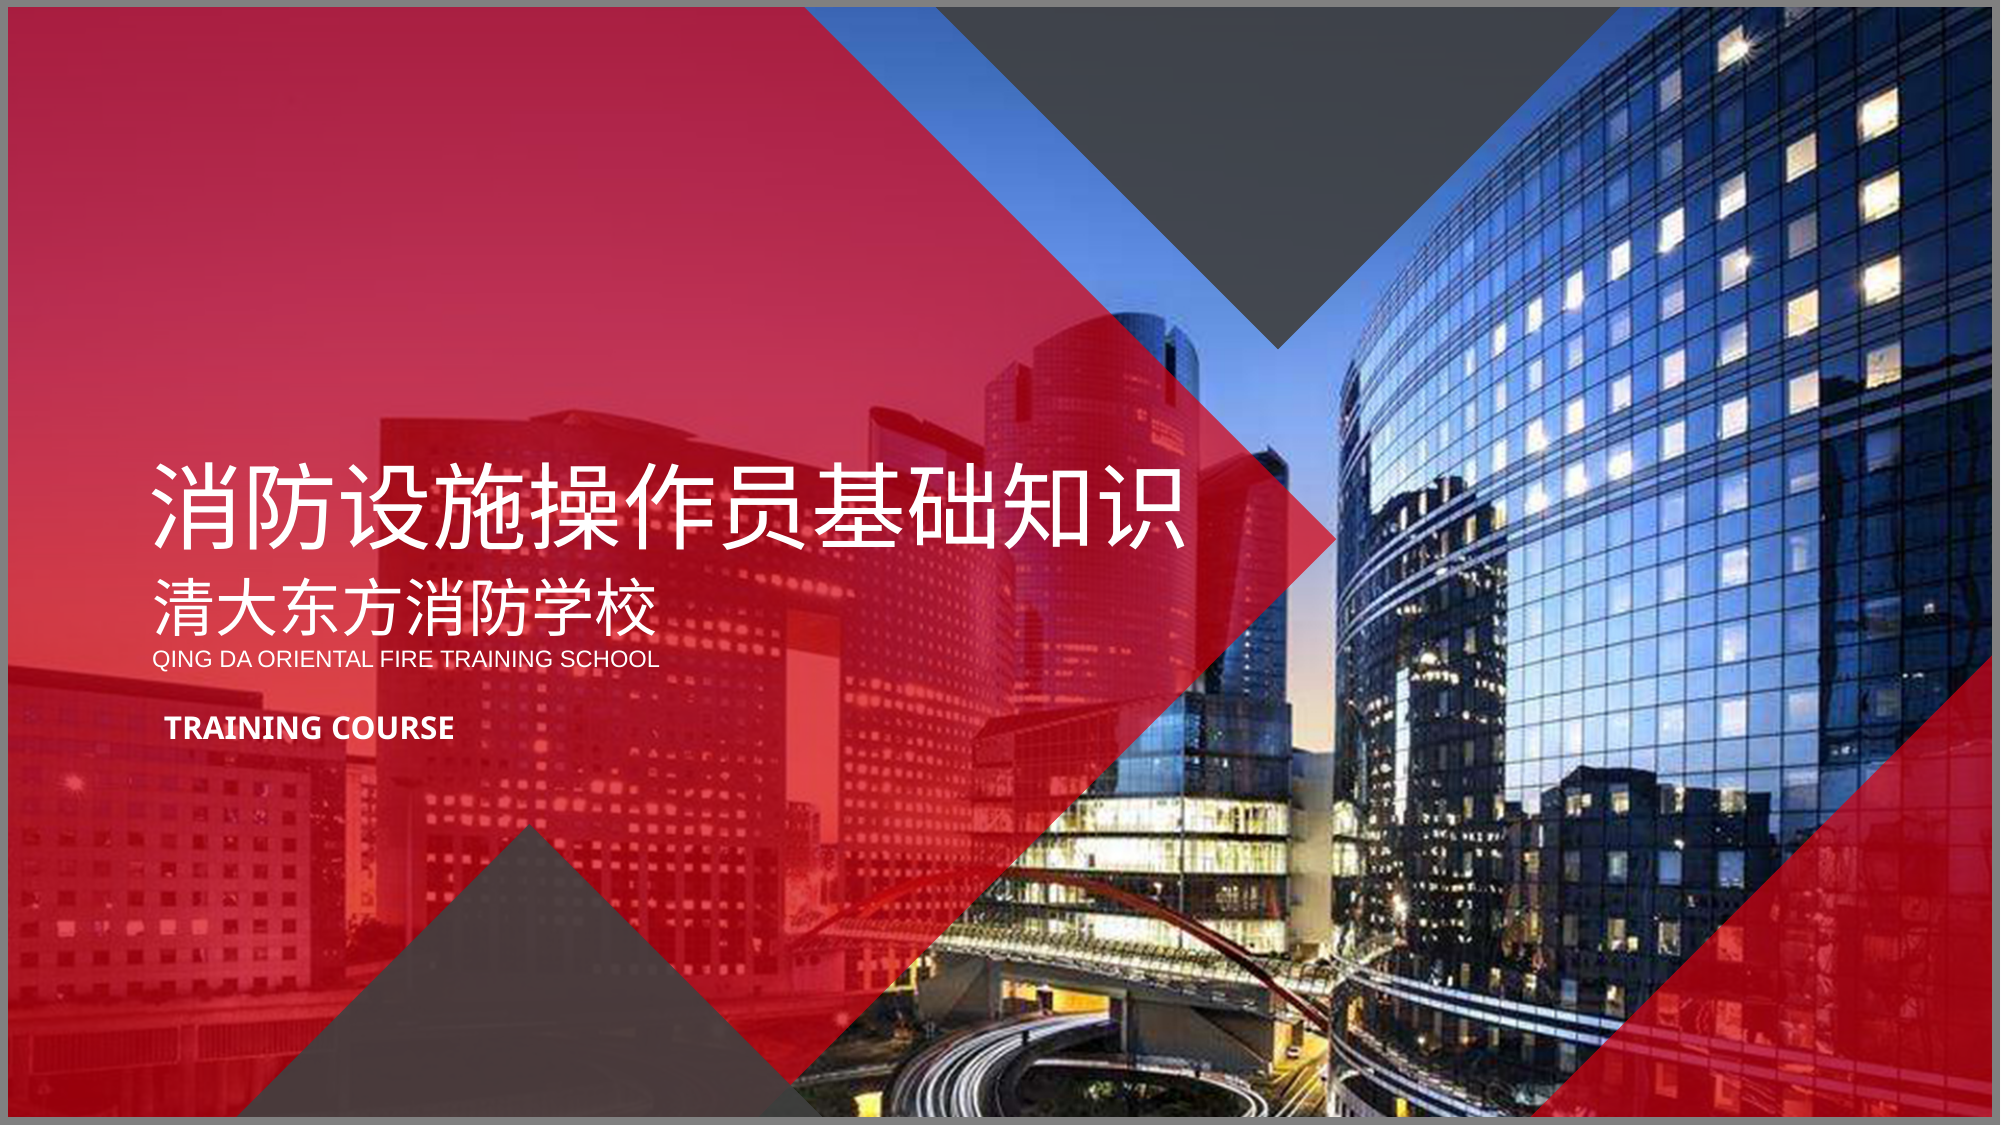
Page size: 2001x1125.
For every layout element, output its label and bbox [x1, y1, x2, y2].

text_box [0, 0, 2000, 1125]
